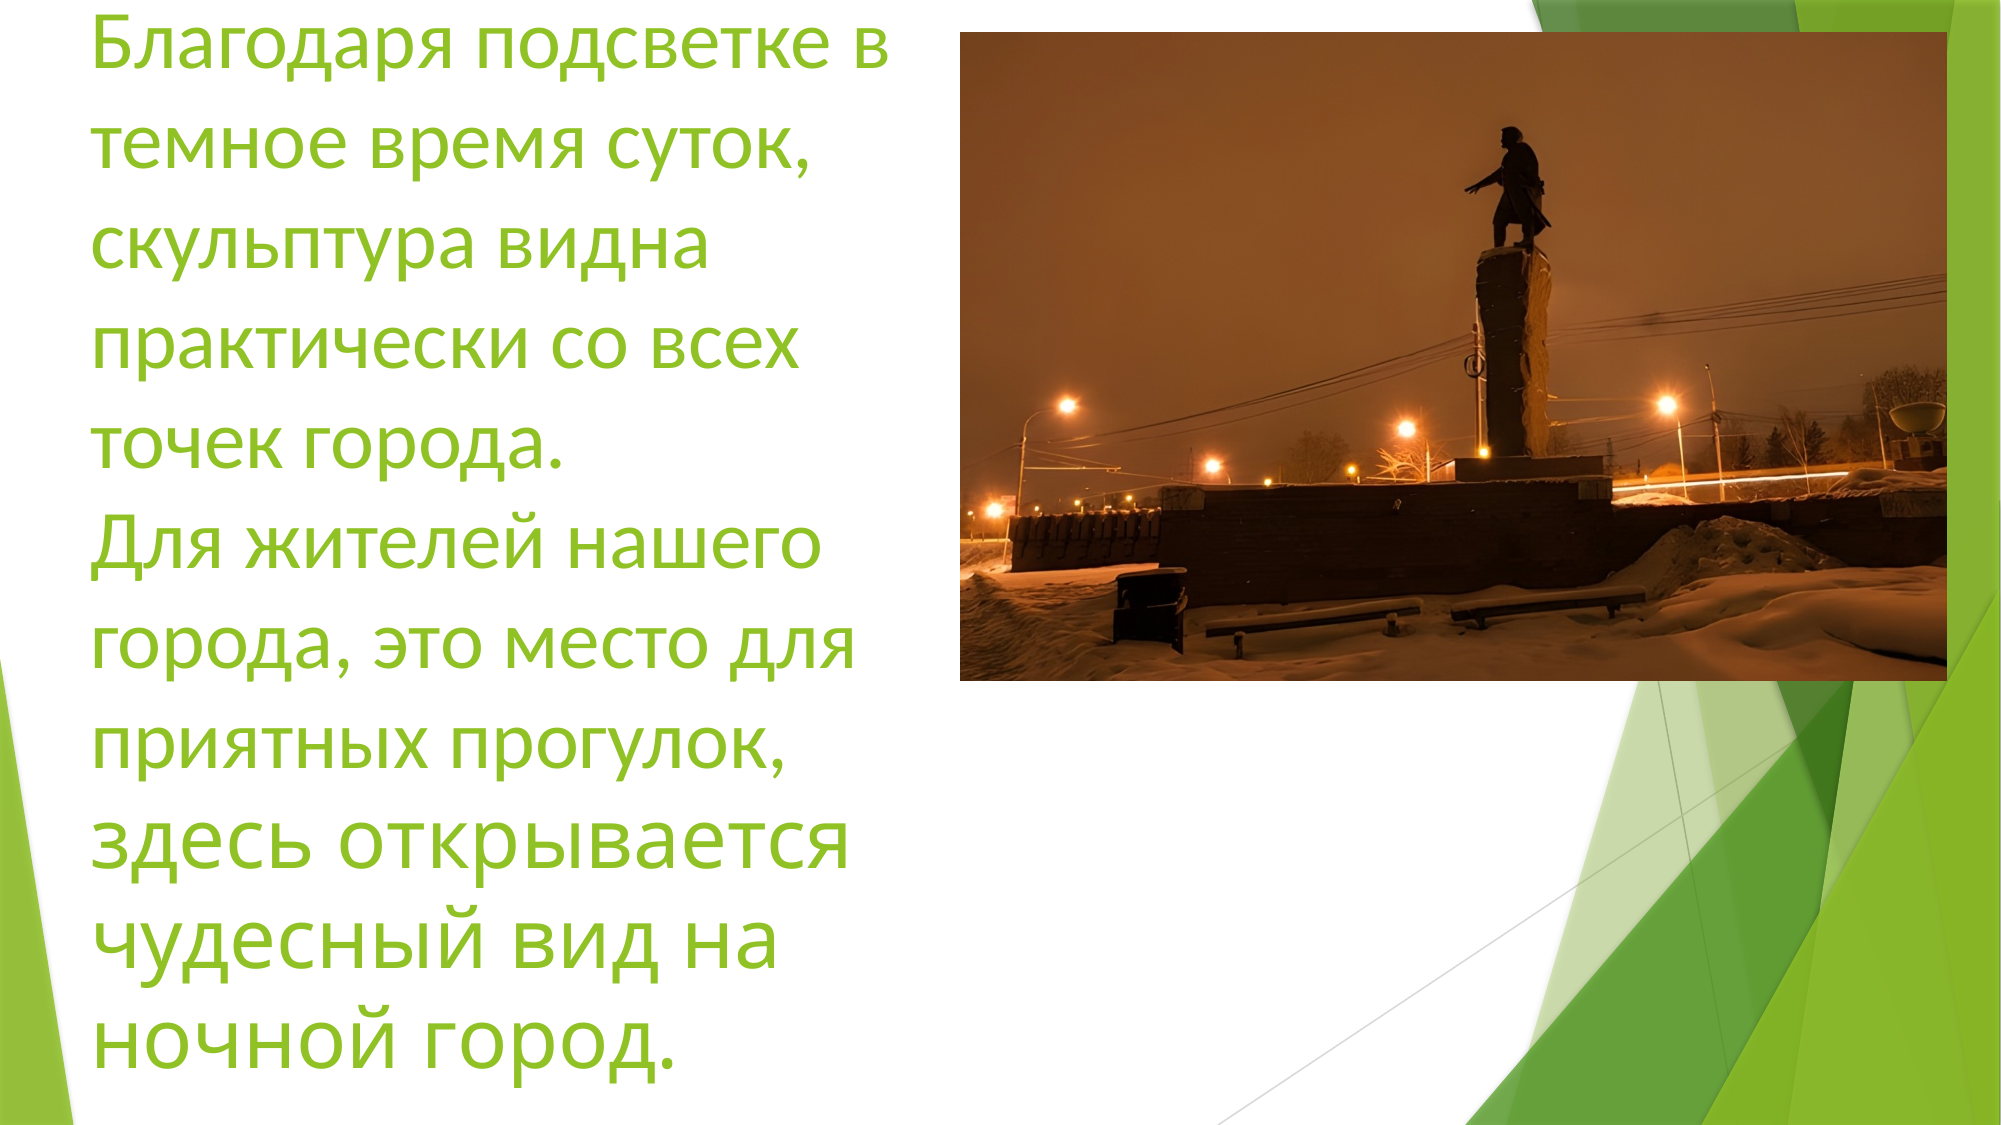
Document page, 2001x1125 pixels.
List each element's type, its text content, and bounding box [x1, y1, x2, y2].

title Благодаря подсветке в темное время суток, скульптура видна практически со всех точек города. Для жителей нашего города, это место для приятных прогулок, здесь открывается чудесный вид на ночной город. [75, 101, 961, 1093]
picture [959, 31, 1948, 681]
